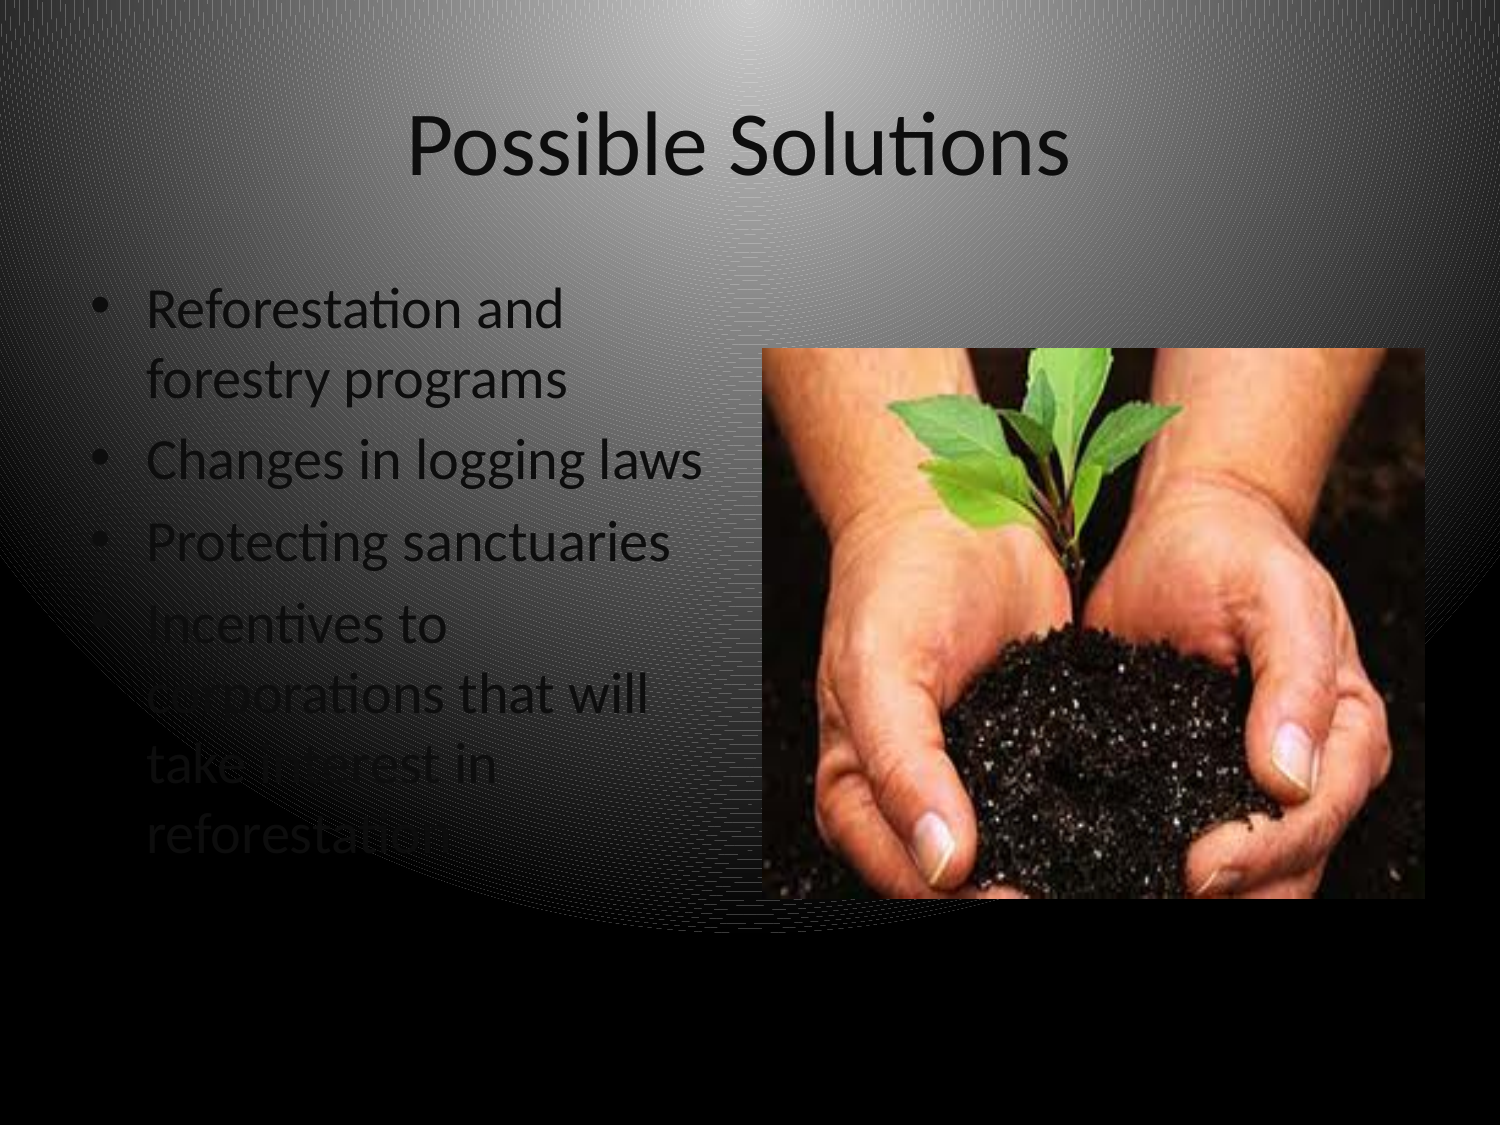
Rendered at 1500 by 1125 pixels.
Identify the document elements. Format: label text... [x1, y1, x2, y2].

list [762, 174, 1426, 1073]
list Reforestation and forestry programs Changes in logging laws Protecting sanctuaries Incentives to corporations that will take interest in reforestation [74, 262, 738, 1006]
title Possible Solutions [74, 44, 1426, 233]
